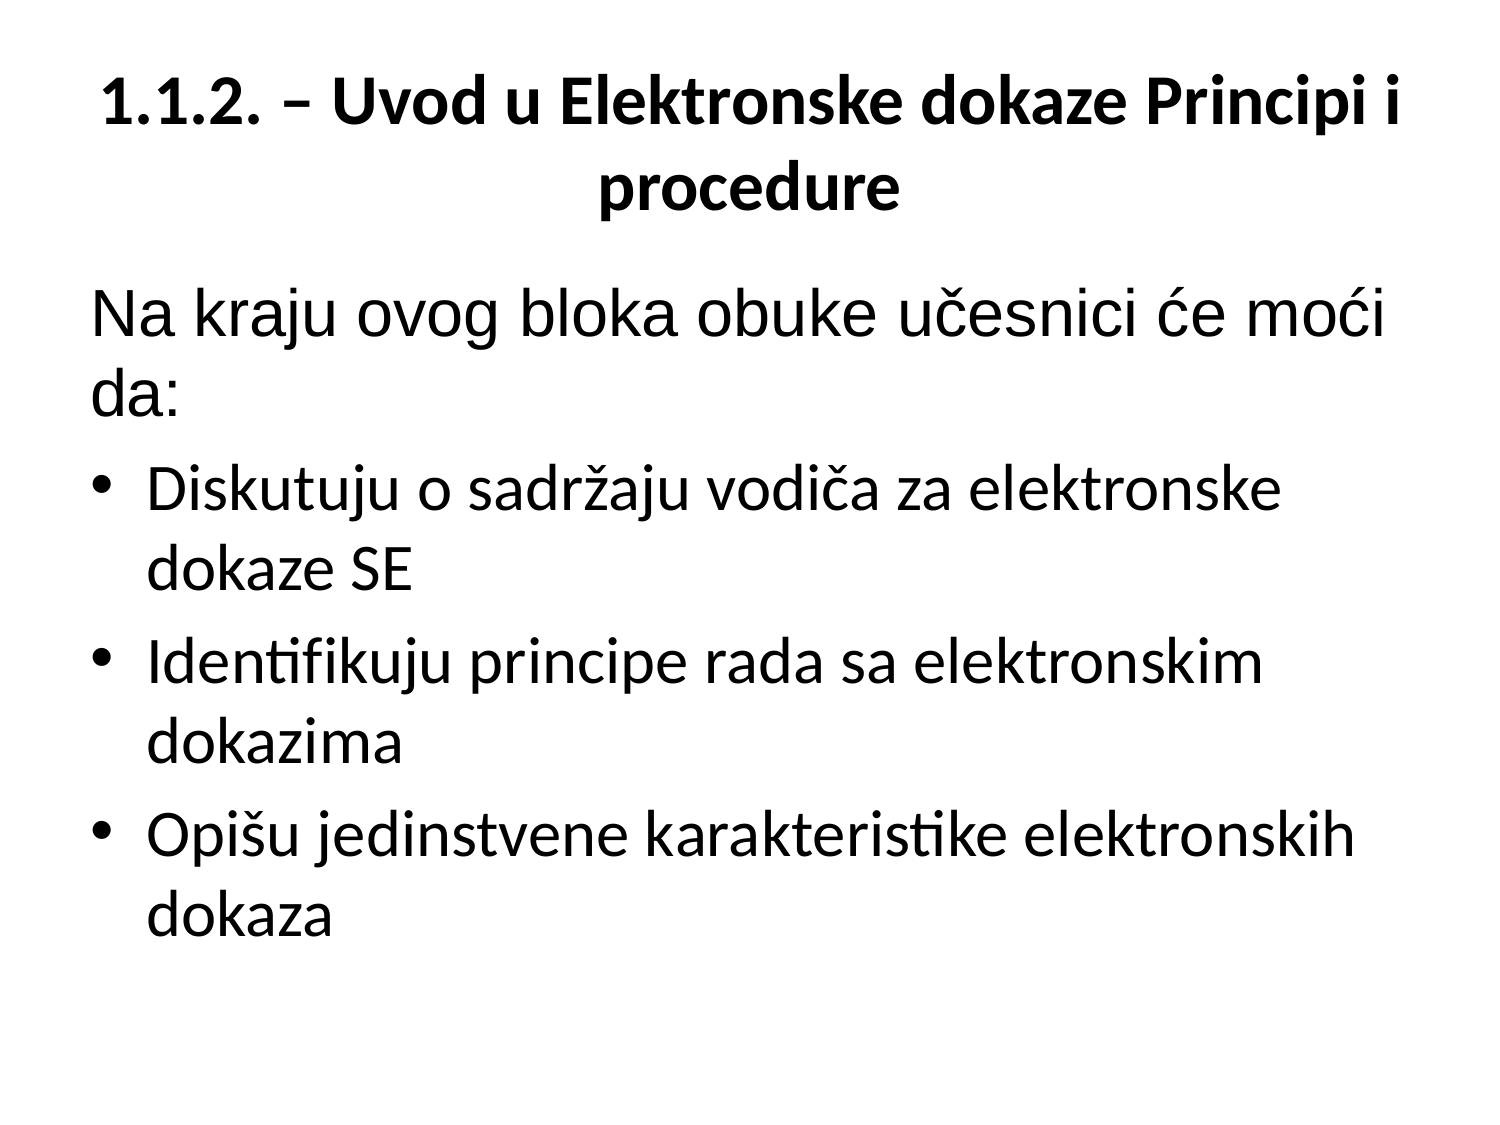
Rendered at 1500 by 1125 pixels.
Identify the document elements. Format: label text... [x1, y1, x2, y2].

title 1.1.2. – Uvod u Elektronske dokaze Principi i procedure [75, 45, 1425, 233]
list Na kraju ovog bloka obuke učesnici će moći da: Diskutuju o sadržaju vodiča za elektronske dokaze SE Identifikuju principe rada sa elektronskim dokazima Opišu jedinstvene karakteristike elektronskih dokaza [75, 262, 1425, 1042]
